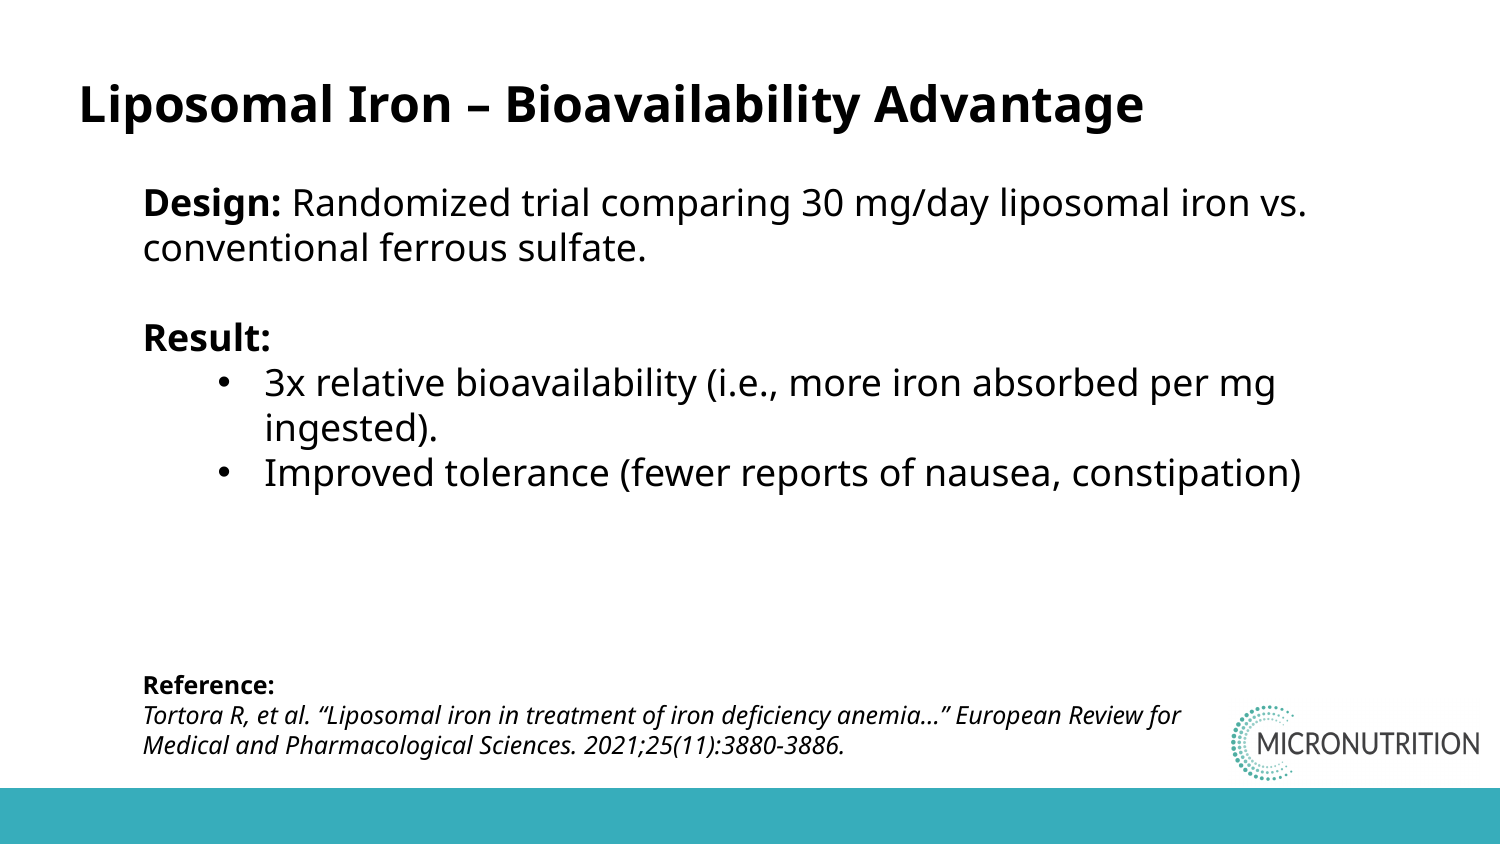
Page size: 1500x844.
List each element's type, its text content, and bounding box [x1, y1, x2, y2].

text_box Liposomal Iron – Bioavailability Advantage [64, 57, 1465, 151]
text_box Reference:​ Tortora R, et al. “Liposomal iron in treatment of iron deficiency anemia…” European Review for Medical and Pharmacological Sciences. 2021;25(11):3880-3886. [127, 662, 1229, 768]
picture [1228, 698, 1480, 789]
text_box [0, 787, 1500, 844]
text_box Design: Randomized trial comparing 30 mg/day liposomal iron vs. conventional ferrous sulfate. Result: 3x relative bioavailability (i.e., more iron absorbed per mg ingested). Improved tolerance (fewer reports of nausea, constipation) [127, 151, 1355, 502]
